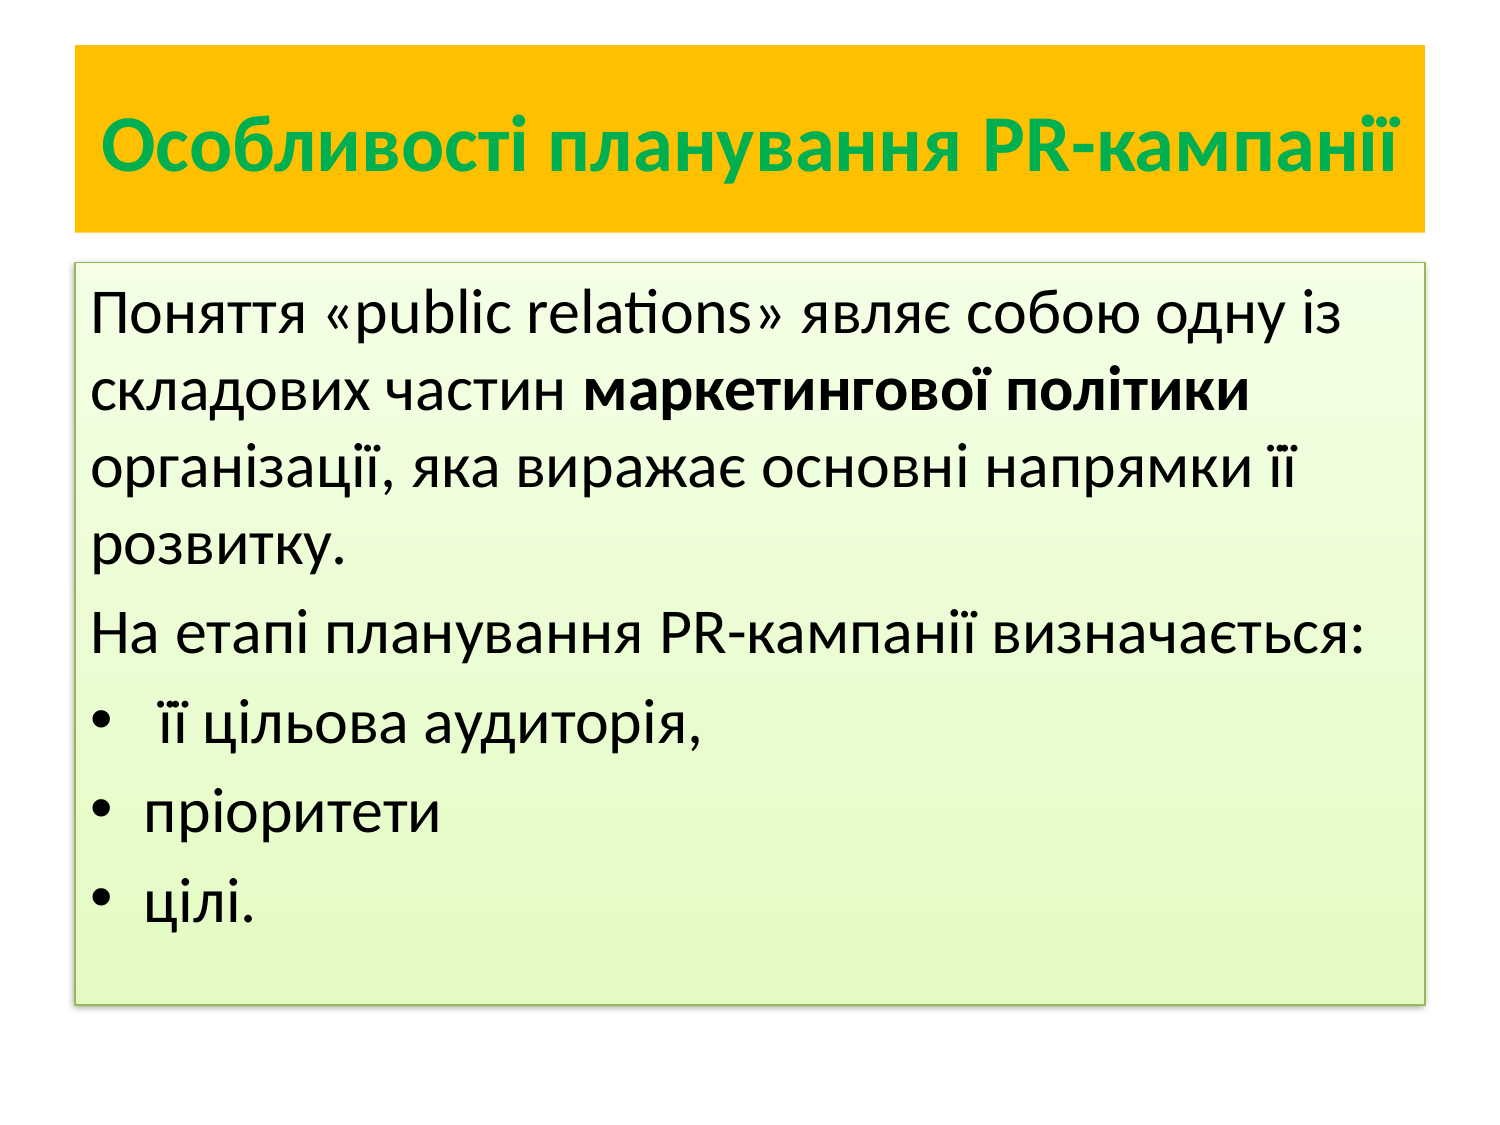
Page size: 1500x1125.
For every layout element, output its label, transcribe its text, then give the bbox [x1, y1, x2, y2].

title Особливості планування PR-кампанії [75, 45, 1425, 233]
list Поняття «public relations» являє собою одну із складових частин маркетингової політики організації, яка виражає основні напрямки її розвитку. На етапі планування PR-кампанії визначається: її цільова аудиторія, пріоритети цілі. [74, 262, 1426, 1006]
